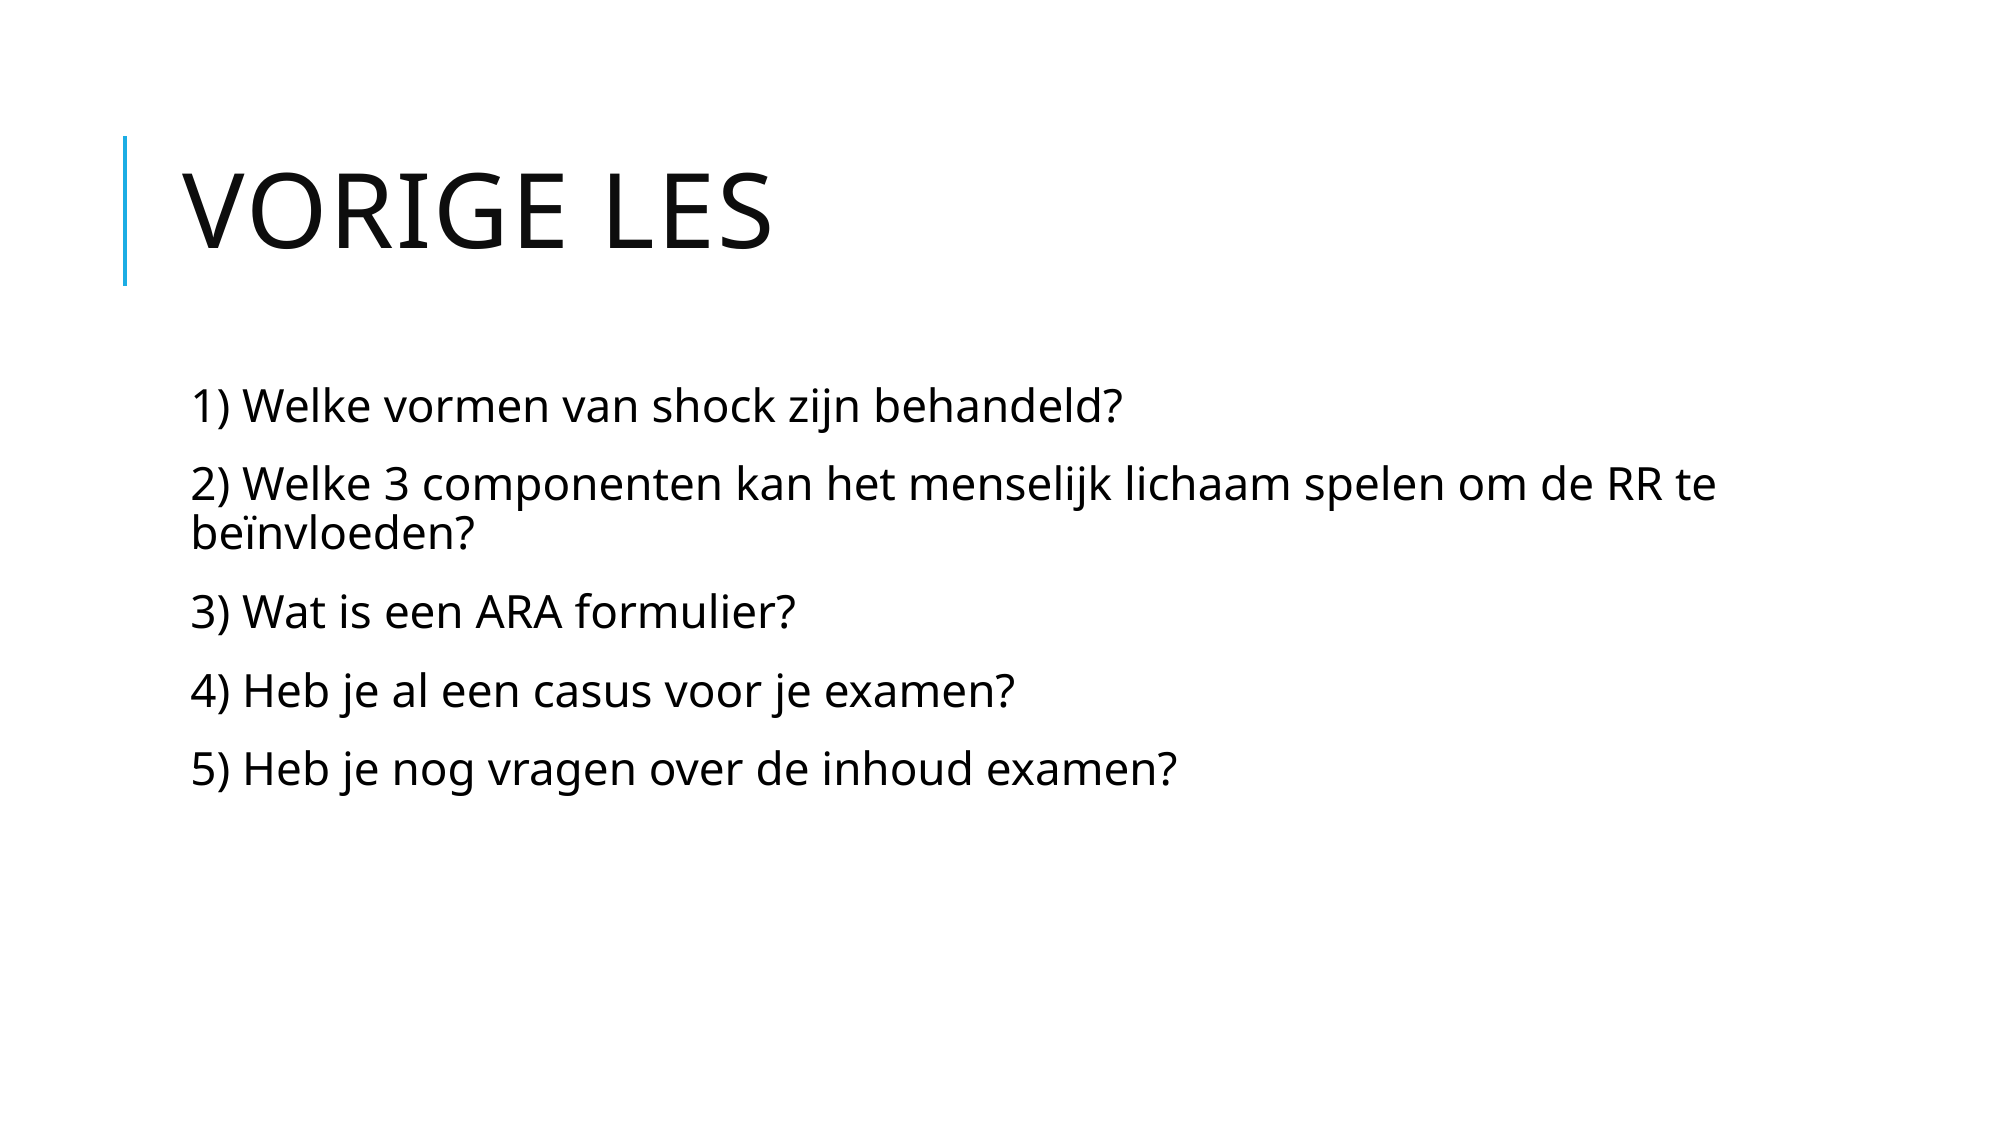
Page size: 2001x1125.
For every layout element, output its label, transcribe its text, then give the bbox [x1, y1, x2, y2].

list 1) Welke vormen van shock zijn behandeld? 2) Welke 3 componenten kan het menselijk lichaam spelen om de RR te beïnvloeden? 3) Wat is een ARA formulier? 4) Heb je al een casus voor je examen? 5) Heb je nog vragen over de inhoud examen? [168, 375, 1763, 1035]
title Vorige les [168, 96, 1763, 342]
